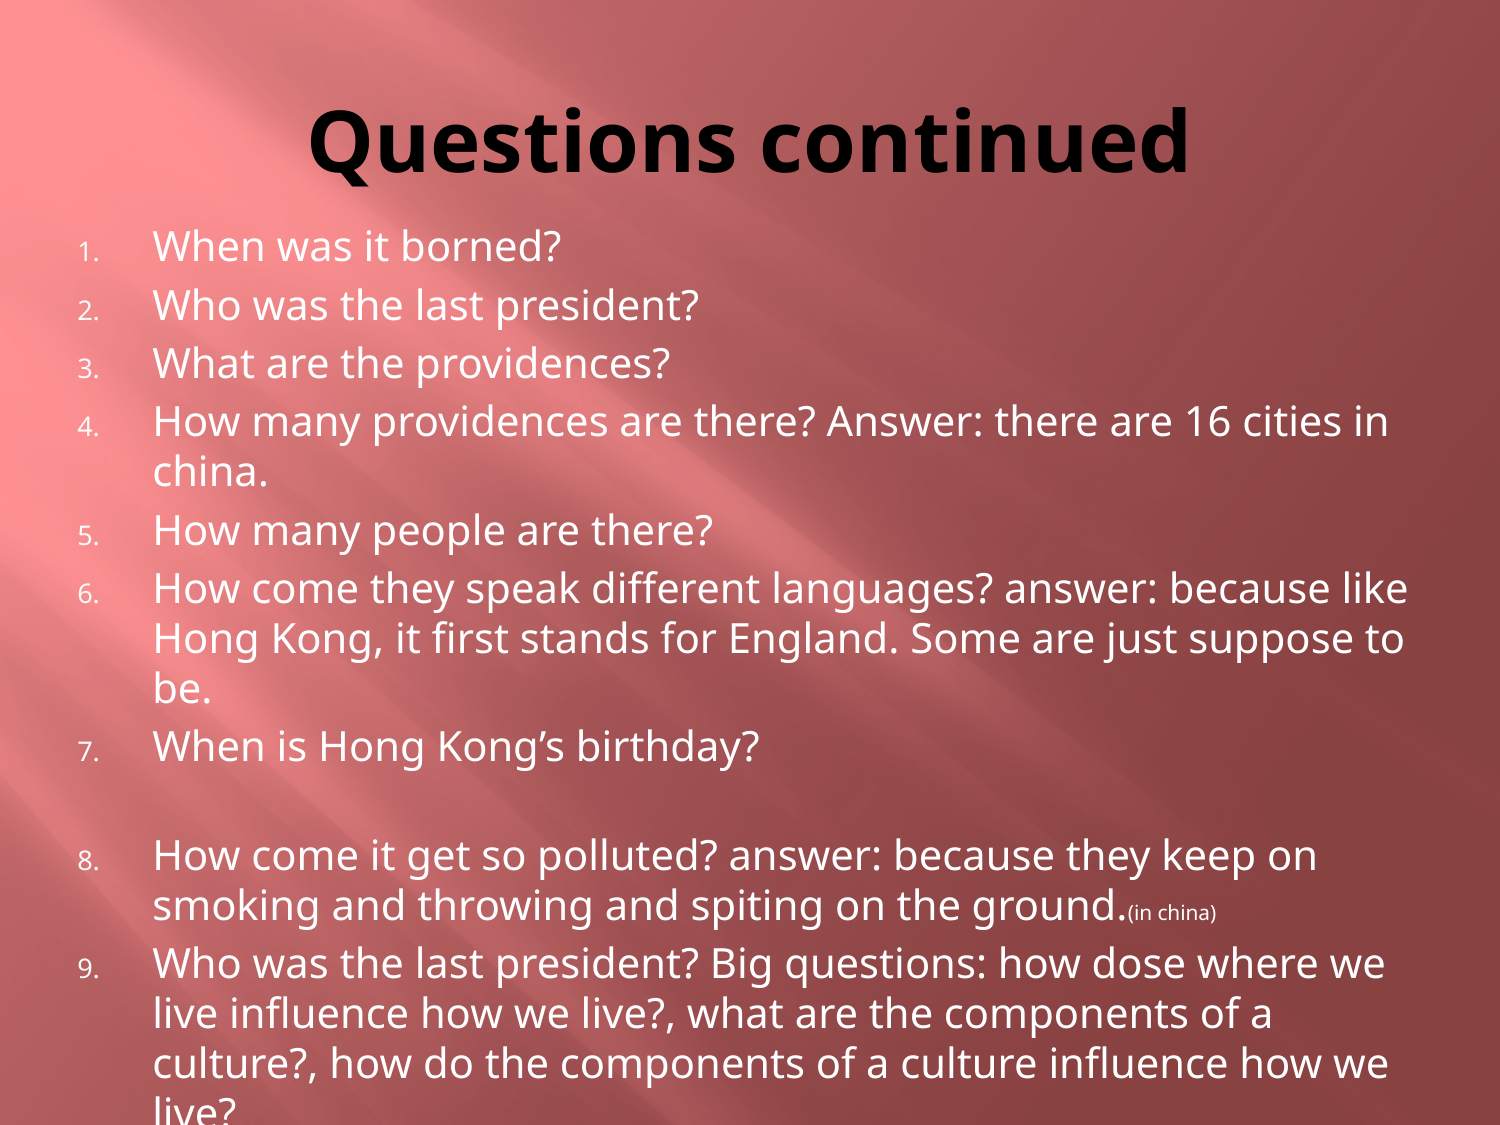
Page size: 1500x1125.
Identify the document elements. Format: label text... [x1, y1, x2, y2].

list When was it borned? Who was the last president? What are the providences? How many providences are there? Answer: there are 16 cities in china. How many people are there? How come they speak different languages? answer: because like Hong Kong, it first stands for England. Some are just suppose to be. When is Hong Kong’s birthday? How come it get so polluted? answer: because they keep on smoking and throwing and spiting on the ground.(in china) Who was the last president? Big questions: how dose where we live influence how we live?, what are the components of a culture?, how do the components of a culture influence how we live? [62, 212, 1438, 1100]
title Questions continued [75, 45, 1425, 212]
